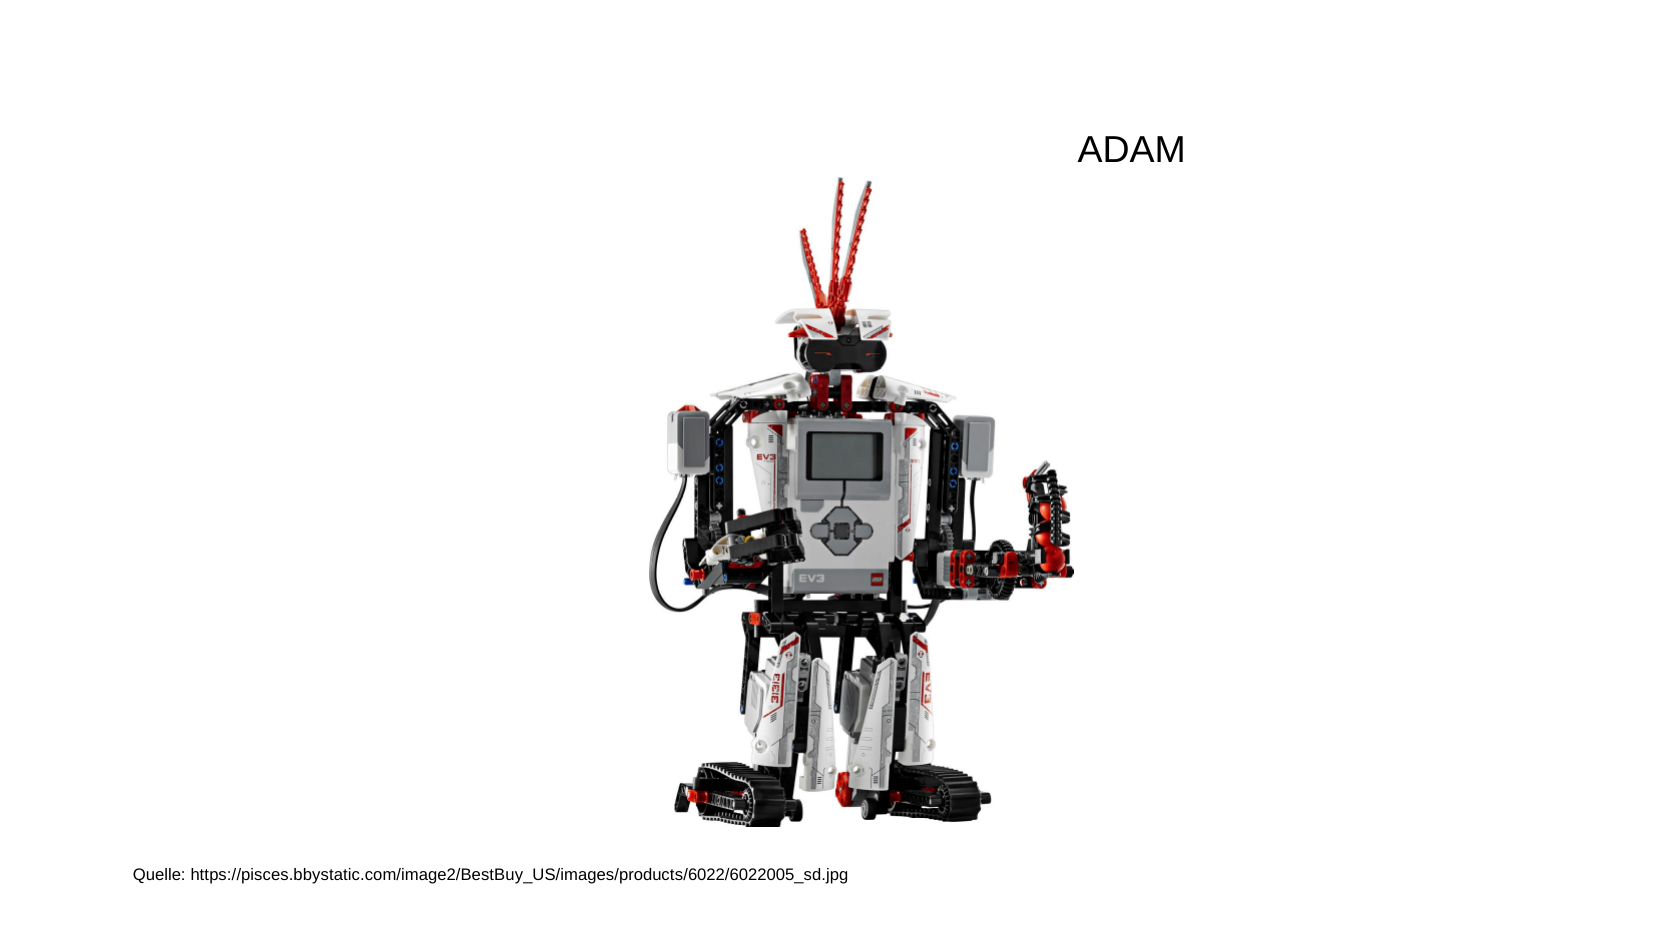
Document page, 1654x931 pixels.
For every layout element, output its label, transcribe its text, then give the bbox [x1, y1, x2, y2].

picture [649, 177, 1075, 827]
text_box ADAM [1062, 118, 1211, 178]
text_box Quelle: https://pisces.bbystatic.com/image2/BestBuy_US/images/products/6022/6022005_sd.jpg [118, 856, 886, 890]
